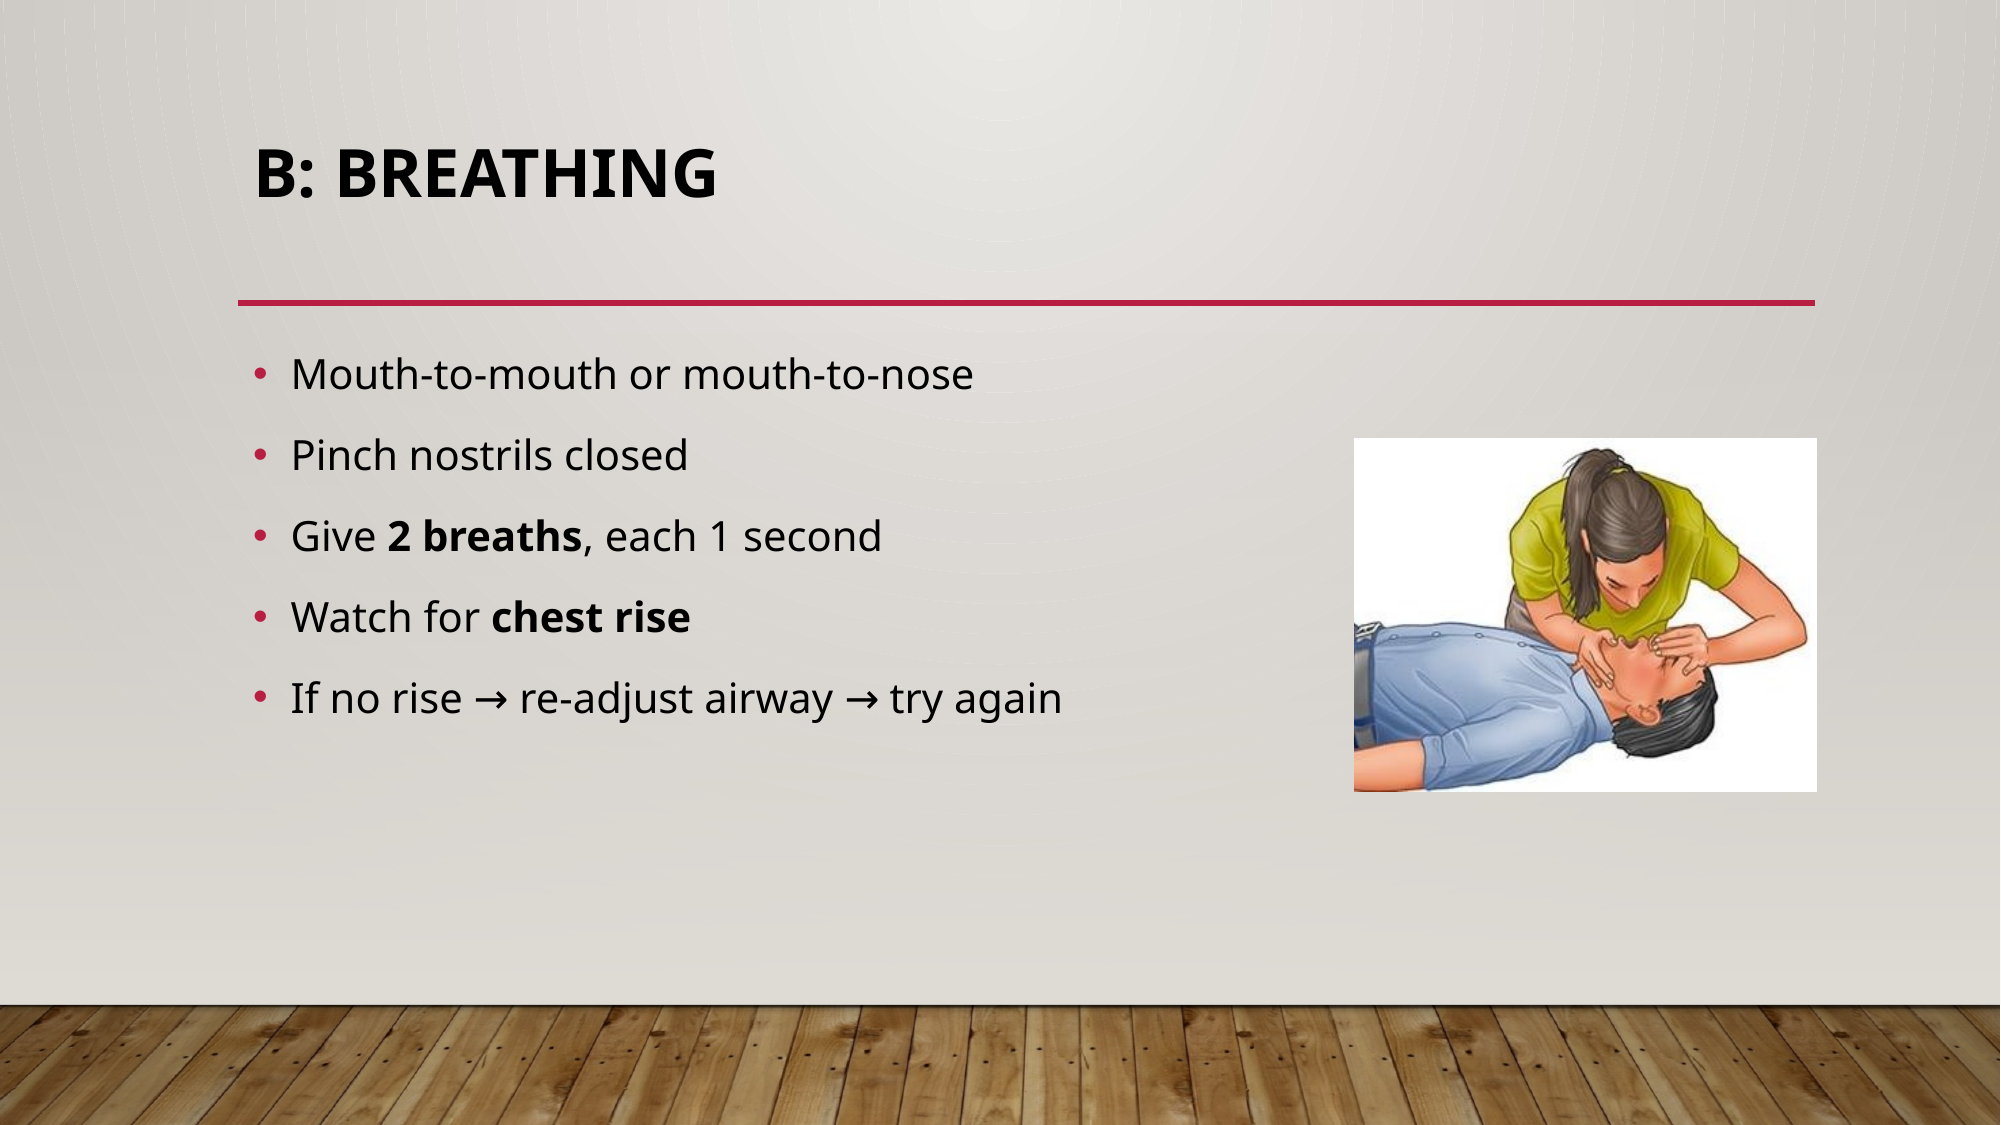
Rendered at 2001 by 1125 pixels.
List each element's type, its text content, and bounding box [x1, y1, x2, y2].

title B: Breathing [238, 131, 1814, 305]
list Mouth-to-mouth or mouth-to-nose Pinch nostrils closed Give 2 breaths, each 1 second Watch for chest rise If no rise → re-adjust airway → try again [238, 330, 1814, 897]
picture [0, 1005, 2000, 1125]
picture [1354, 438, 1817, 792]
